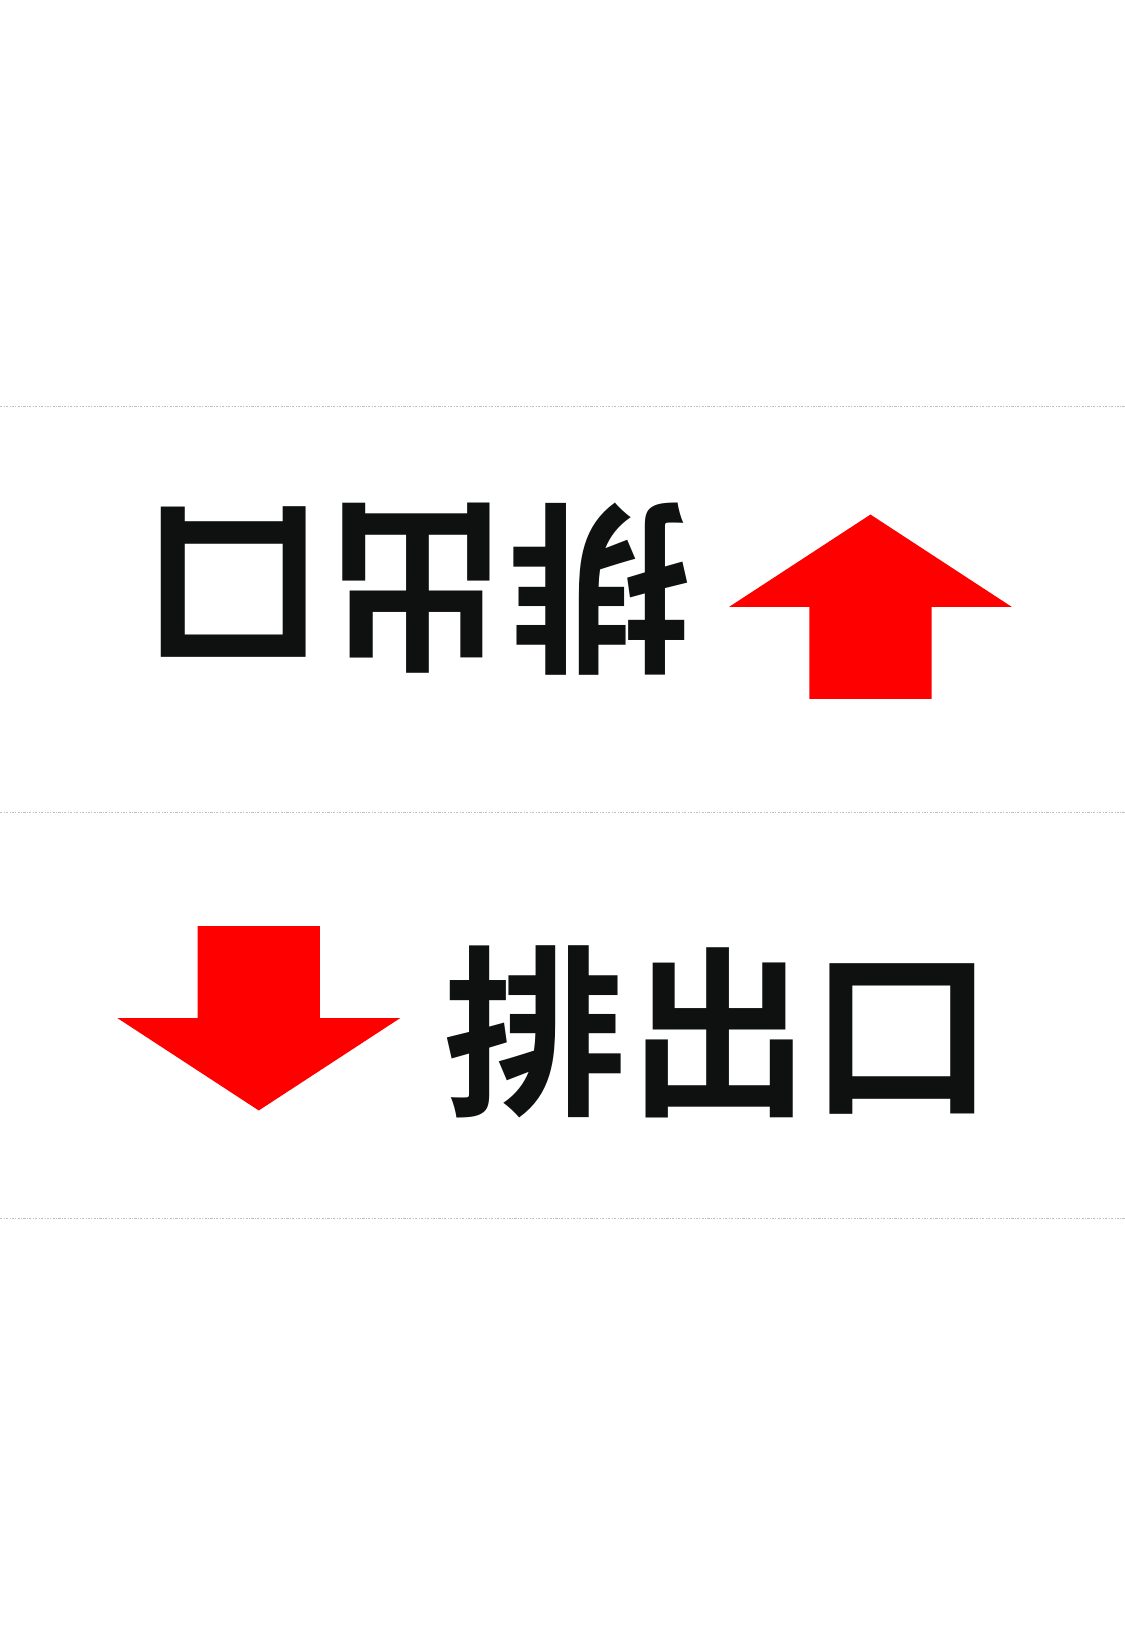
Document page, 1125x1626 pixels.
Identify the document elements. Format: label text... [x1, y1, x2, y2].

text_box [114, 925, 404, 1112]
text_box 排出口 [429, 910, 1009, 1146]
text_box [725, 513, 1016, 701]
text_box 排出口 [126, 475, 707, 711]
